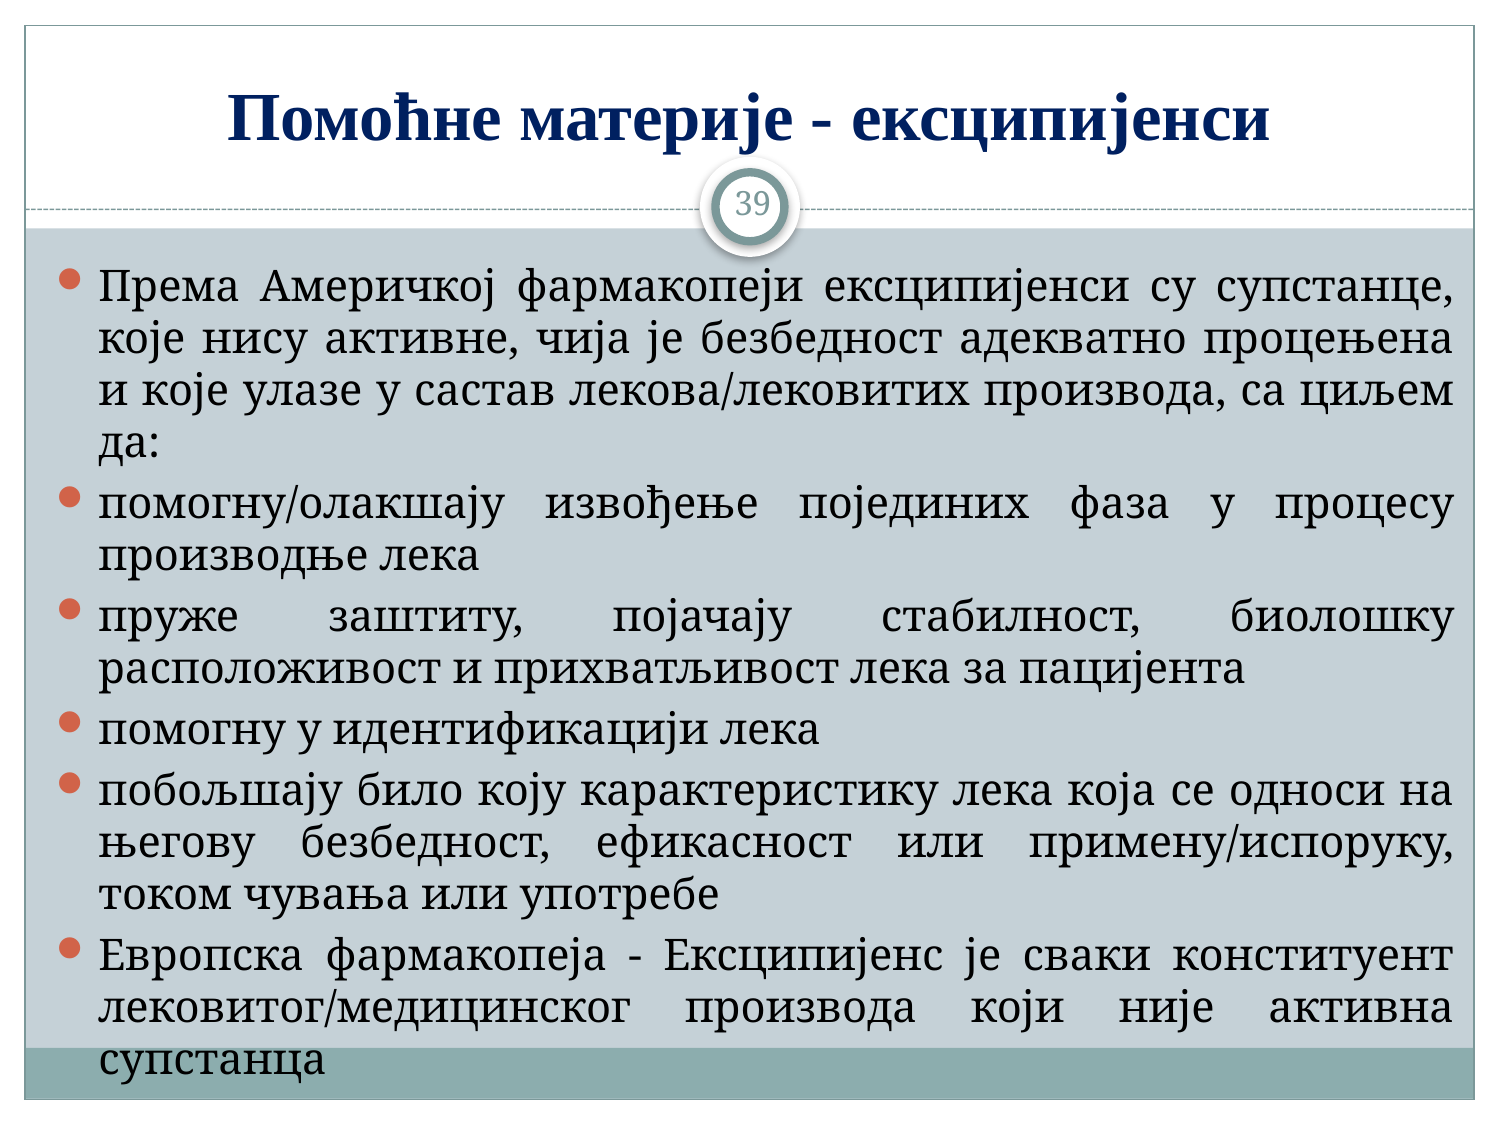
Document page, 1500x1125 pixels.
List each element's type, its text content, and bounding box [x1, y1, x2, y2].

title Помоћне материје - ексципијенси [49, 37, 1450, 162]
list Према Америчкој фармакопеји ексципијенси су супстанце, које нису активне, чија је безбедност адекватно процењена и које улазе у састав лекова/лековитих производа, са циљем да: помогну/олакшају извођење појединих фаза у процесу производње лека пруже заштиту, појачају стабилност, биолошку расположивост и прихватљивост лека за пацијента помогну у идентификацији лека побољшају било коју карактеристику лека која се односи на његову безбедност, ефикасност или примену/испоруку, током чувања или употребе Европска фармакопеја - Ексципијенс је сваки конституент лековитог/медицинског производа који није активна супстанца [41, 250, 1471, 1094]
slide_number 39 [715, 168, 791, 241]
